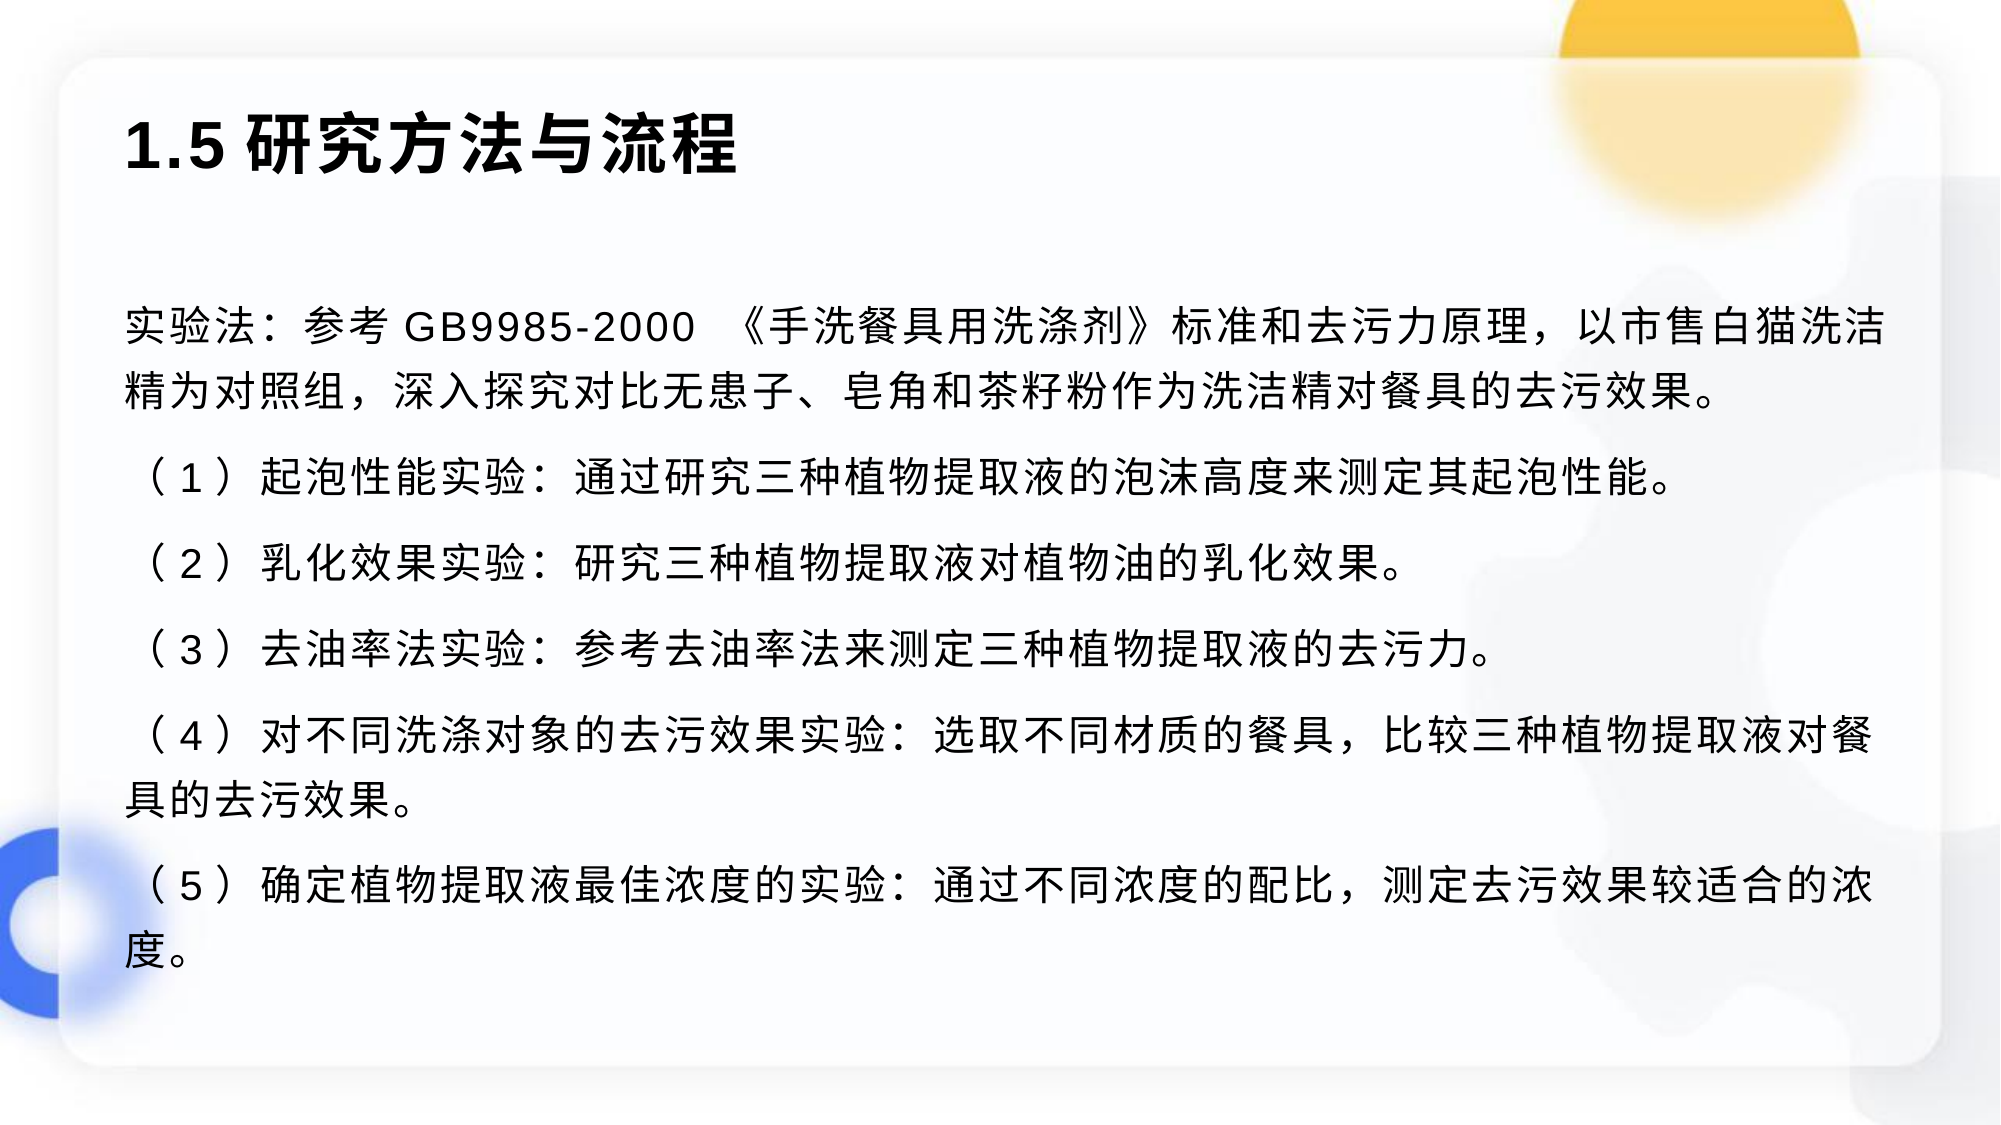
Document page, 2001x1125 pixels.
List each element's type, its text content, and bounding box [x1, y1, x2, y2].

picture [0, 0, 2000, 1125]
title 1.5研究方法与流程 [109, 106, 1891, 179]
list 实验法：参考GB9985-2000 《手洗餐具用洗涤剂》标准和去污力原理，以市售白猫洗洁精为对照组，深入探究对比无患子、皂角和茶籽粉作为洗洁精对餐具的去污效果。 （1）起泡性能实验：通过研究三种植物提取液的泡沫高度来测定其起泡性能。 （2）乳化效果实验：研究三种植物提取液对植物油的乳化效果。 （3）去油率法实验：参考去油率法来测定三种植物提取液的去污力。 （4）对不同洗涤对象的去污效果实验：选取不同材质的餐具，比较三种植物提取液对餐具的去污效果。 （5）确定植物提取液最佳浓度的实验：通过不同浓度的配比，测定去污效果较适合的浓度。 [109, 218, 1924, 1041]
